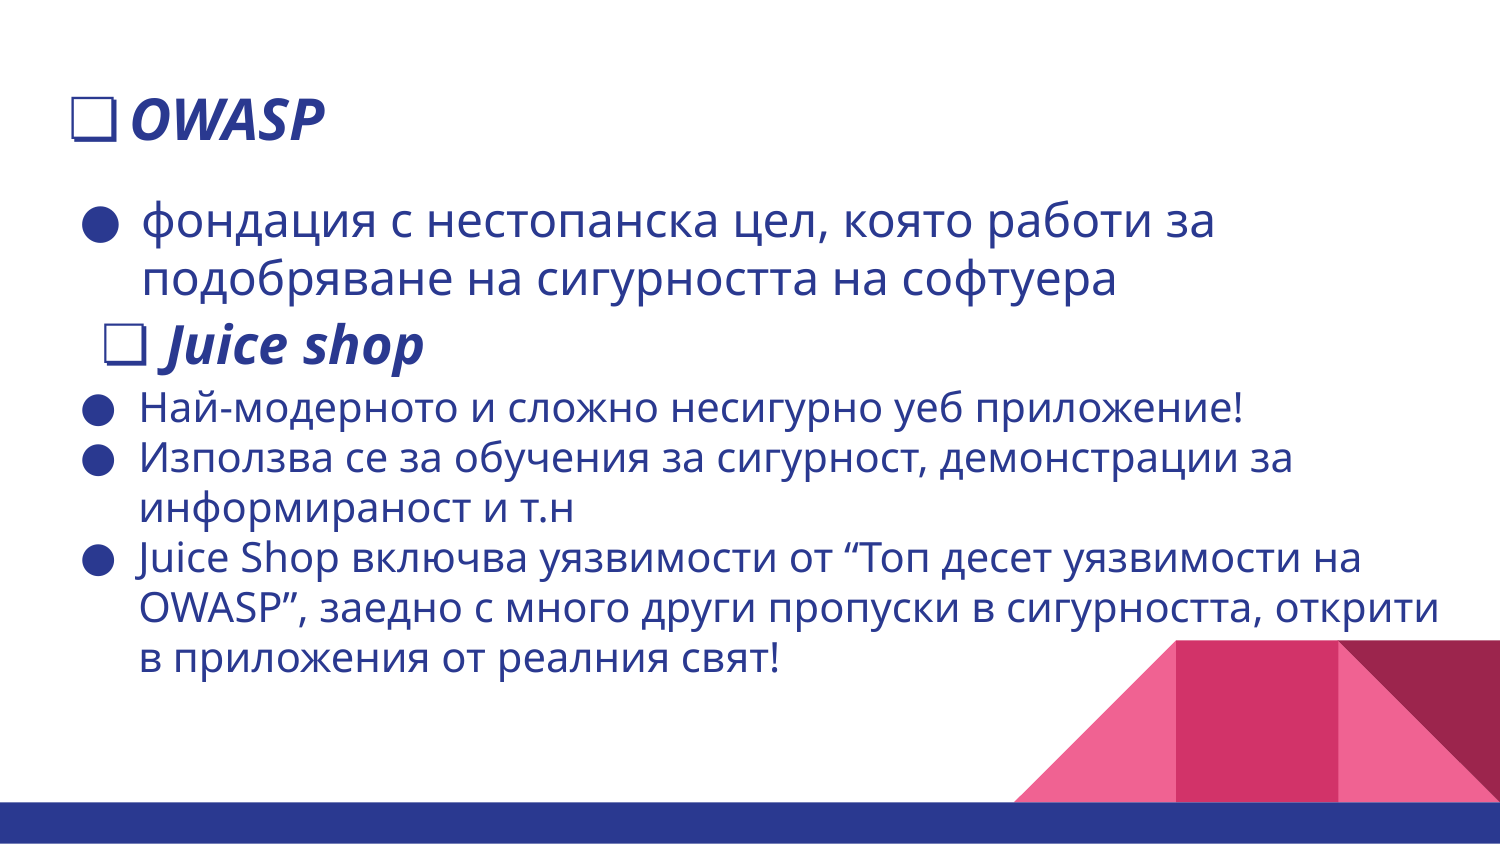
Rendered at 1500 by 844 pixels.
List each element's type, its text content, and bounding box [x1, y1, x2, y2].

title Juice shop [76, 295, 1474, 365]
title фондация с нестопанска цел, която работи за подобряване на сигурността на софтуера [51, 175, 1449, 275]
title Най-модерното и сложно несигурно уеб приложение! Използва се за обучения за сигурност, демонстрации за информираност и т.н Juice Shop включва уязвимости от “Топ десет уязвимости на OWASP”, заедно с много други пропуски в сигурността, открити в приложения от реалния свят! [48, 365, 1474, 787]
title OWASP [51, 67, 1449, 167]
